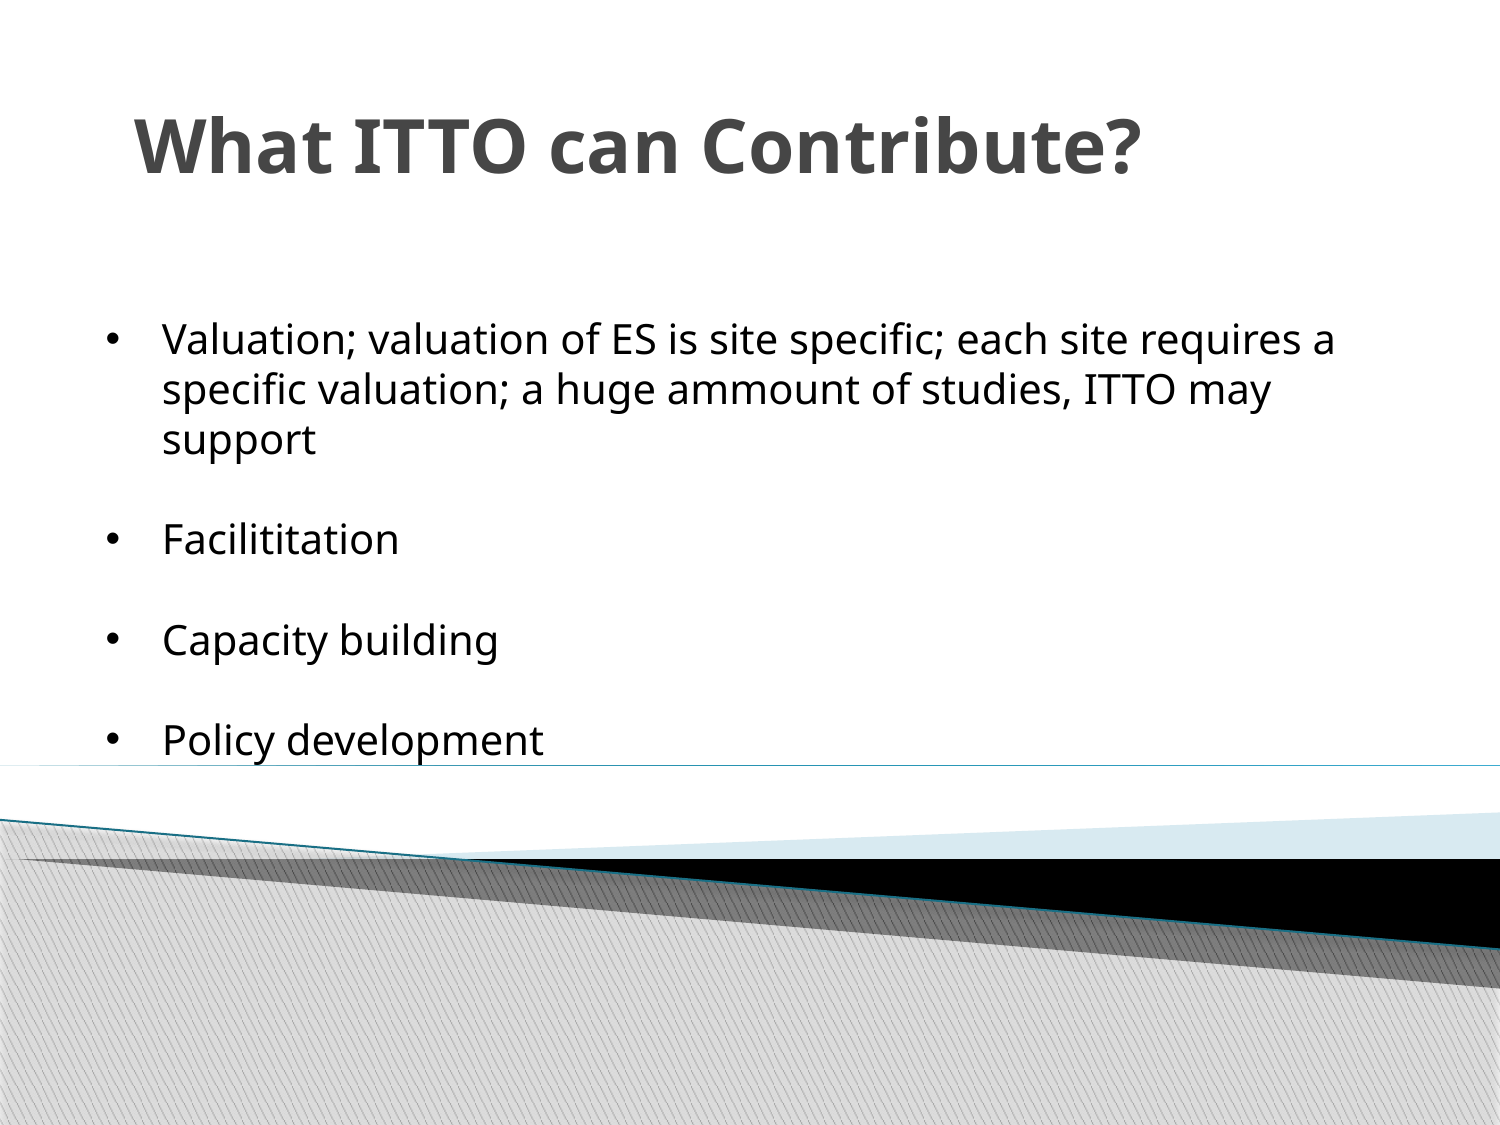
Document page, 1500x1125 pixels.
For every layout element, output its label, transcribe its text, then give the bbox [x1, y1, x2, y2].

text_box [90, 846, 1366, 1000]
title What ITTO can Contribute? [119, 66, 1395, 197]
picture [5, 859, 90, 866]
text_box Valuation; valuation of ES is site specific; each site requires a specific valuation; a huge ammount of studies, ITTO may support Facilititation Capacity building Policy development [90, 255, 1366, 846]
picture [1366, 939, 1500, 989]
